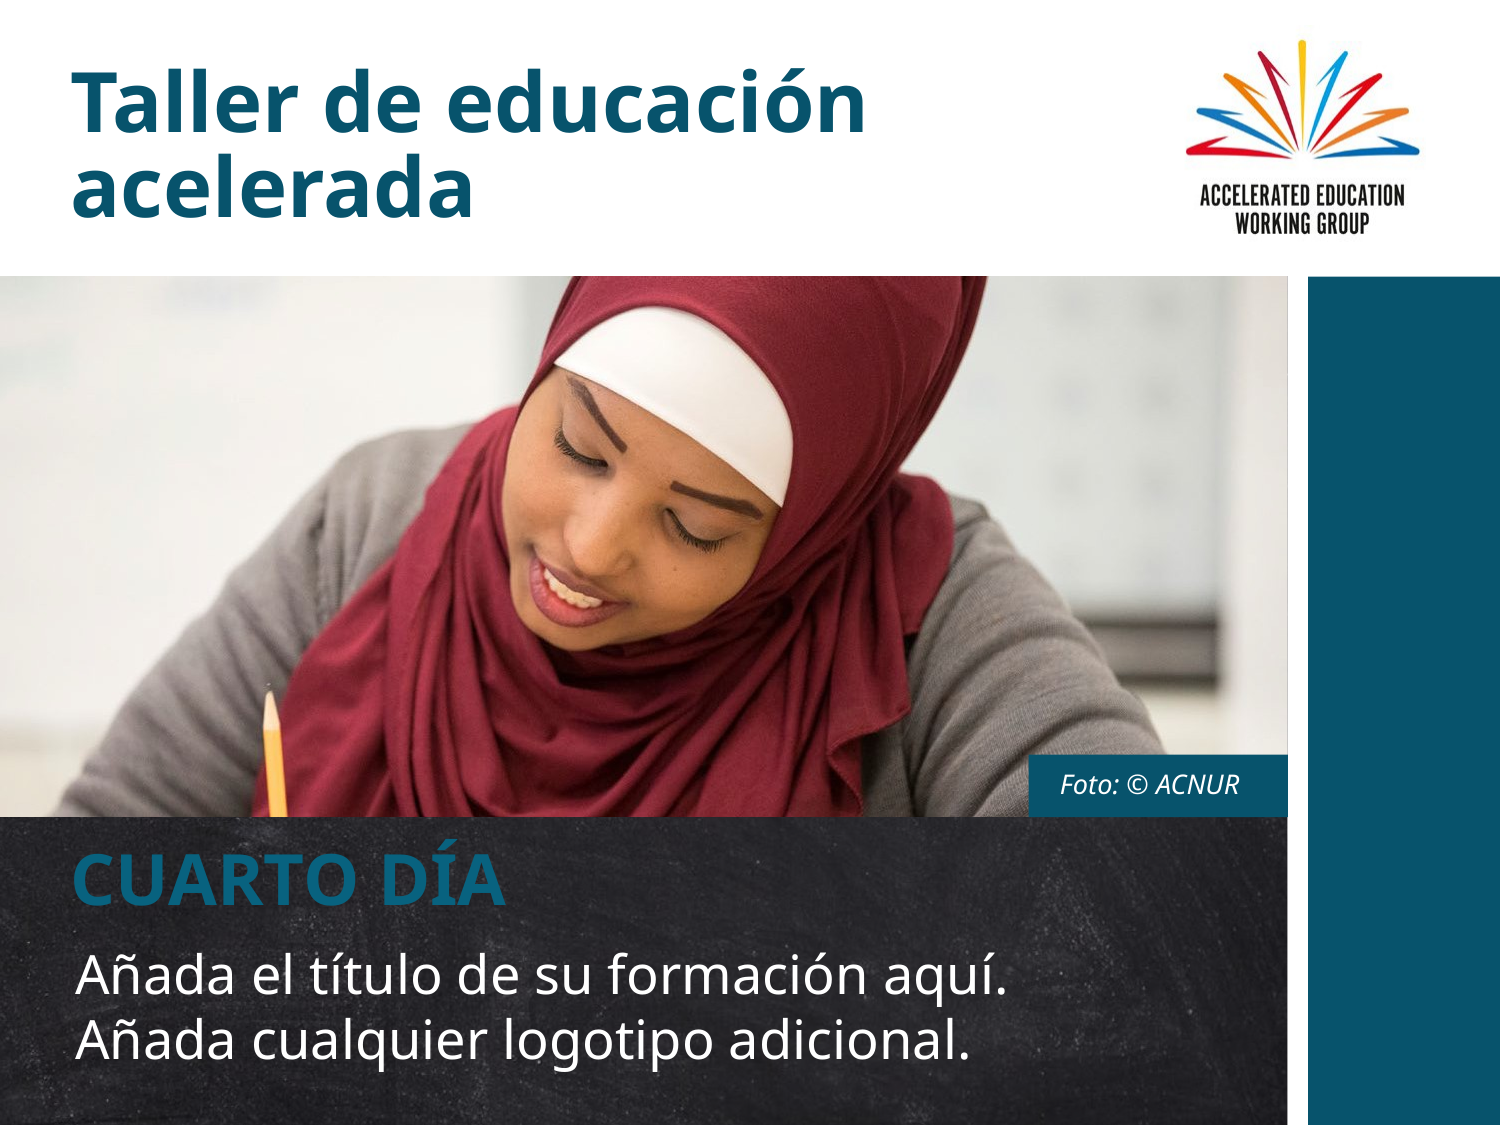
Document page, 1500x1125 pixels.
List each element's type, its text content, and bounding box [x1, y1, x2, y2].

text_box [1184, 25, 1426, 242]
title Taller de educación acelerada [68, 46, 894, 252]
text_box [1308, 276, 1500, 1125]
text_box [0, 276, 1288, 1125]
